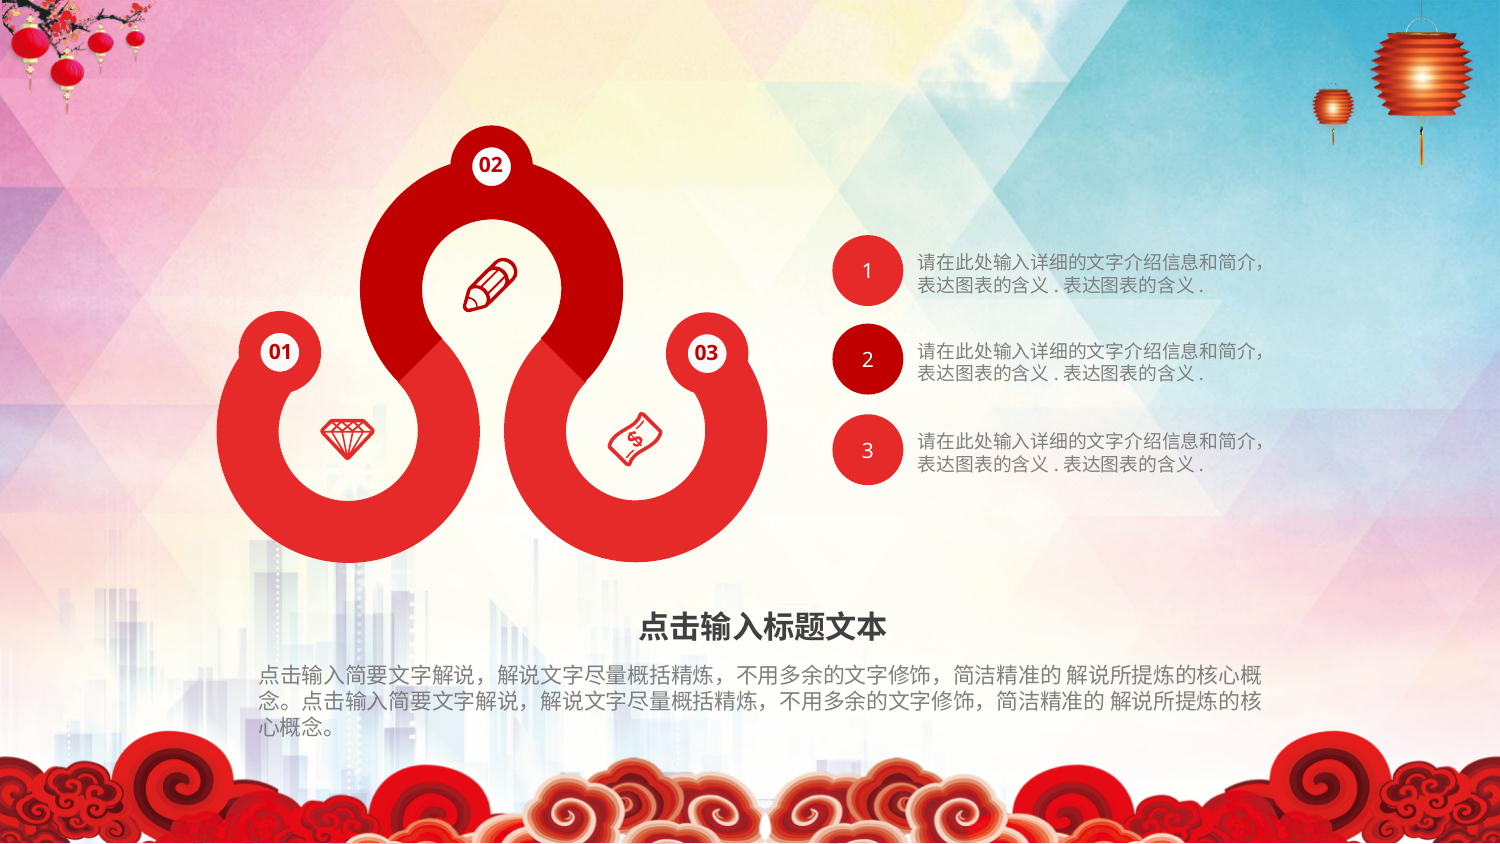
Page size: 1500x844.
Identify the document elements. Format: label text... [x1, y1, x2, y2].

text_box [669, 323, 744, 384]
text_box 请在此处输入详细的文字介绍信息和简介，表达图表的含义.表达图表的含义. [903, 332, 1291, 422]
text_box 1 [831, 234, 903, 308]
text_box 请在此处输入详细的文字介绍信息和简介，表达图表的含义.表达图表的含义. [903, 243, 1291, 332]
text_box 请在此处输入详细的文字介绍信息和简介，表达图表的含义.表达图表的含义. [903, 422, 1291, 521]
text_box [462, 257, 518, 313]
text_box [216, 339, 480, 563]
text_box 点击输入标题文本 [638, 607, 892, 646]
text_box [359, 164, 624, 383]
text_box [454, 136, 528, 197]
text_box [320, 418, 375, 461]
text_box 2 [831, 322, 903, 396]
text_box 3 [831, 413, 903, 487]
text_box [243, 321, 318, 383]
text_box 点击输入简要文字解说，解说文字尽量概括精炼，不用多余的文字修饰，简洁精准的 解说所提炼的核心概念。点击输入简要文字解说，解说文字尽量概括精炼，不用多余的文字修饰，简洁精准的 解说所提炼的核心概念。 [258, 661, 1264, 740]
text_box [607, 411, 663, 467]
text_box [504, 339, 768, 563]
picture [0, 0, 1500, 844]
